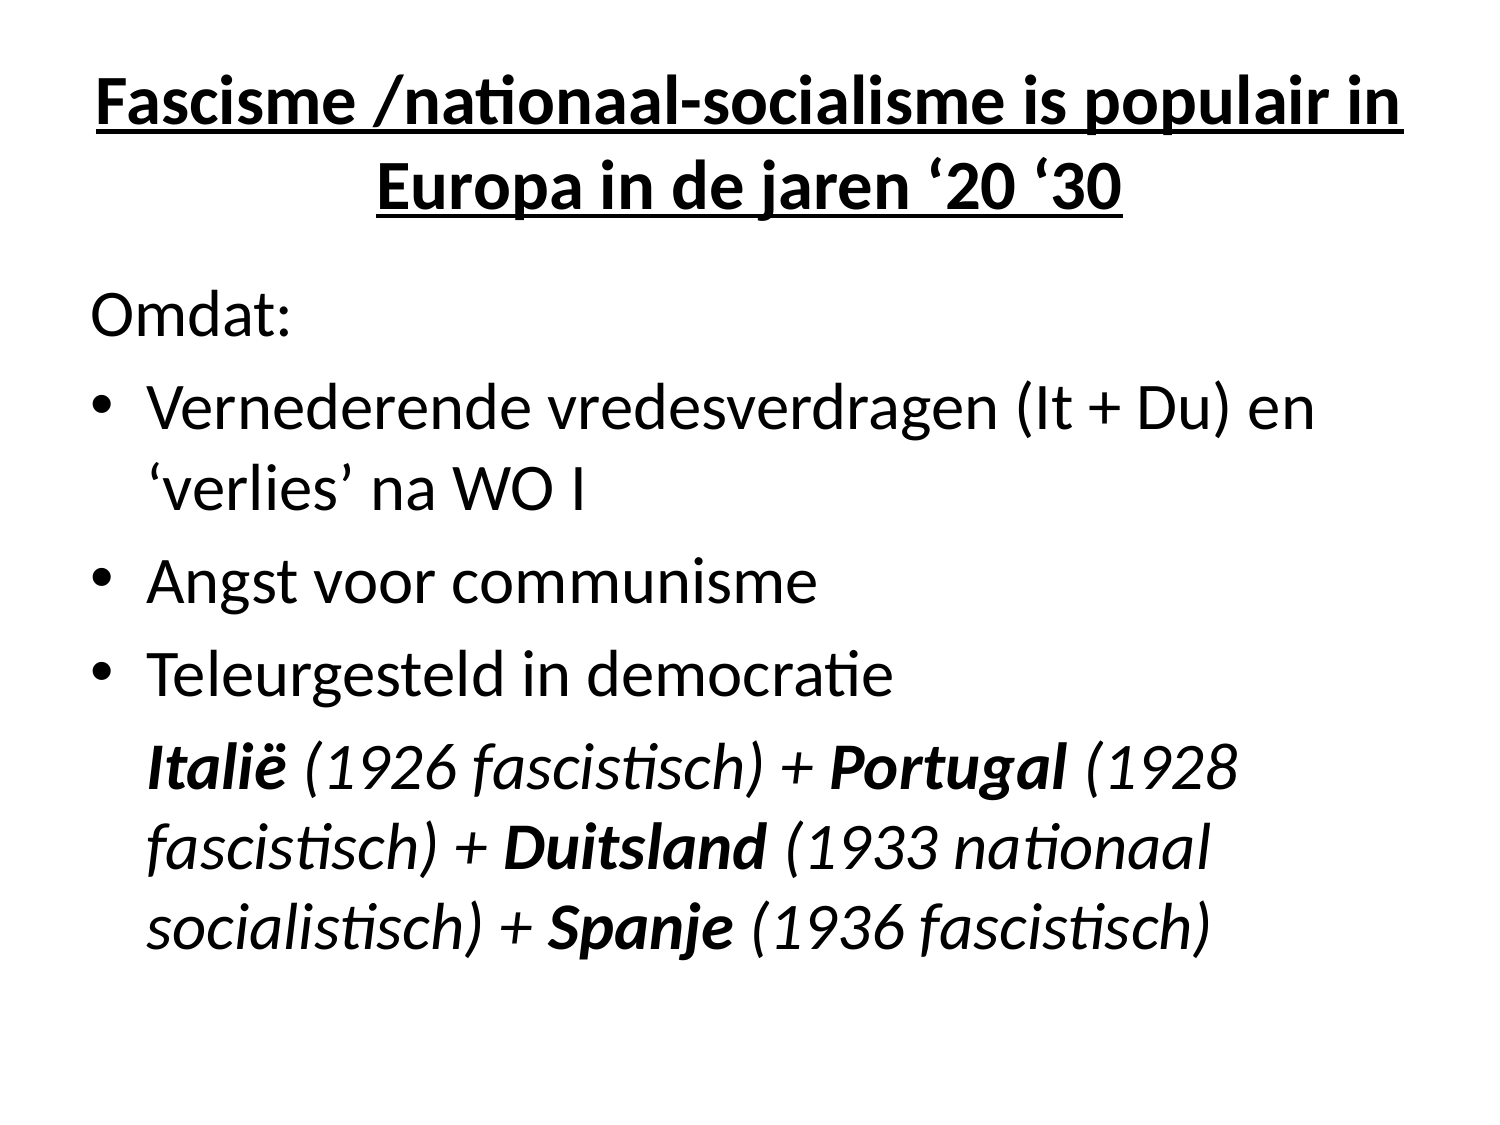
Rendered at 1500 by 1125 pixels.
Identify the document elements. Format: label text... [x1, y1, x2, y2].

list Omdat: Vernederende vredesverdragen (It + Du) en ‘verlies’ na WO I Angst voor communisme Teleurgesteld in democratie Italië (1926 fascistisch) + Portugal (1928 fascistisch) + Duitsland (1933 nationaal socialistisch) + Spanje (1936 fascistisch) [75, 262, 1425, 1005]
title Fascisme /nationaal-socialisme is populair in Europa in de jaren ‘20 ‘30 [75, 45, 1425, 233]
